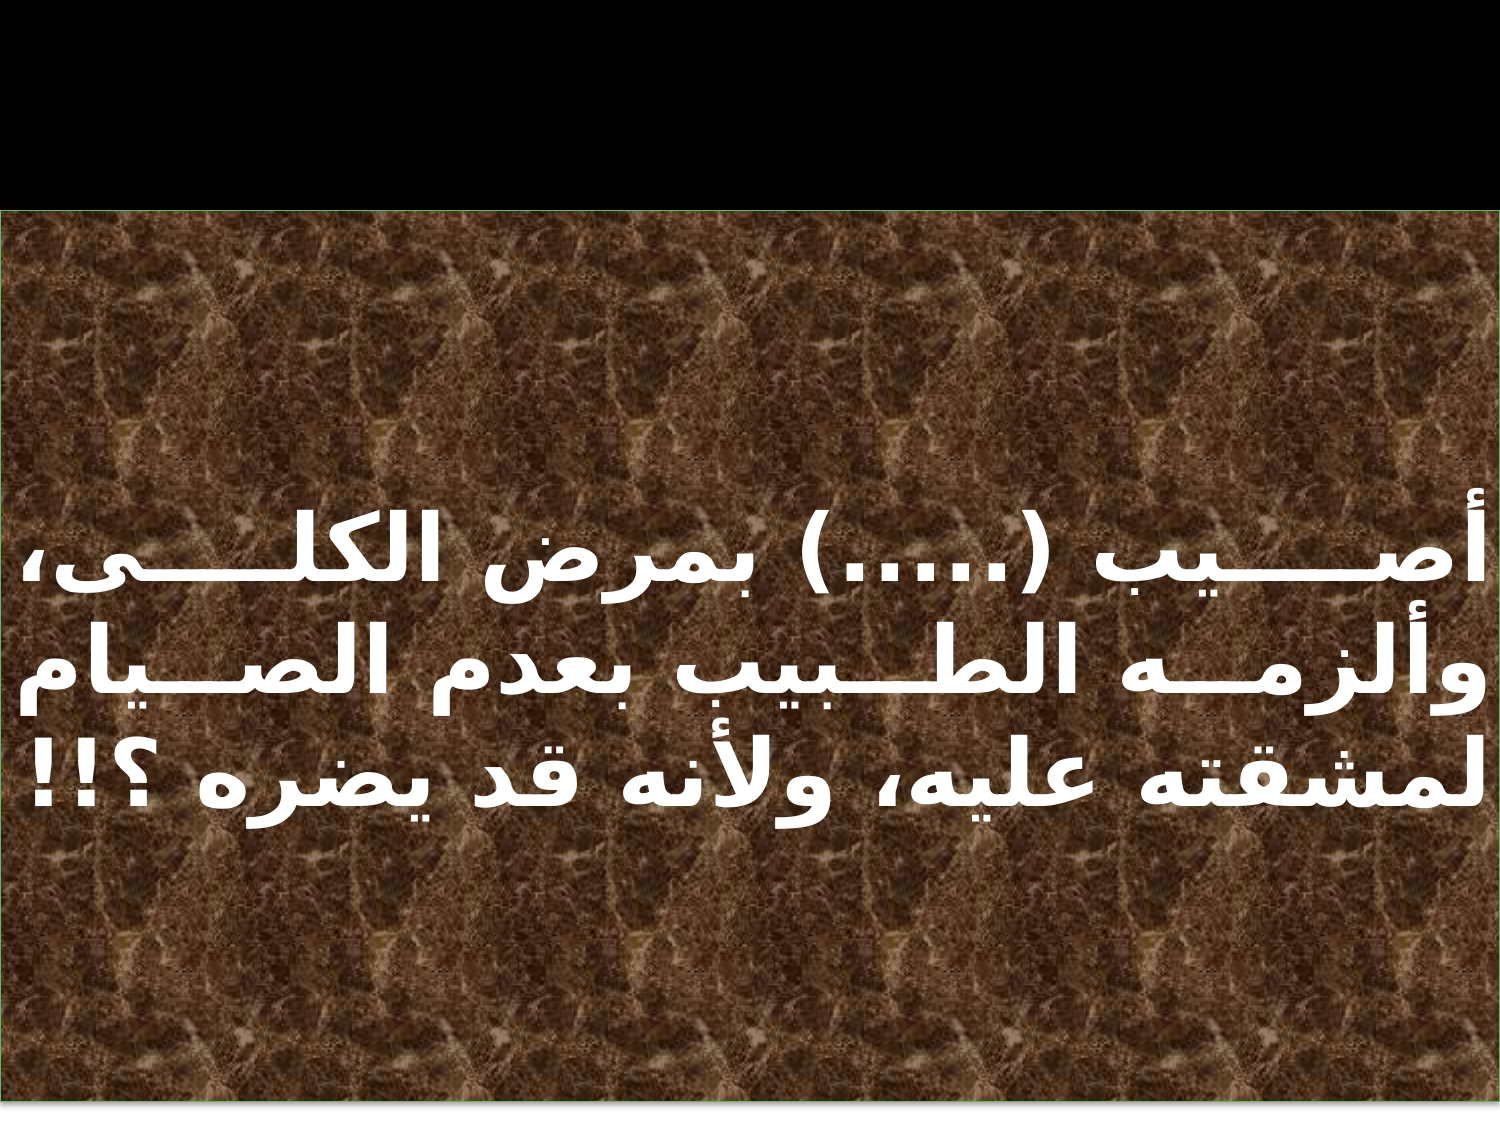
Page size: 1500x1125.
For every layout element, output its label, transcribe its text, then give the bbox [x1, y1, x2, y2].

title أصيب (.....) بمرض الكلى، وألزمه الطبيب بعدم الصيام لمشقته عليه، ولأنه قد يضره ؟!! [0, 210, 1500, 1102]
